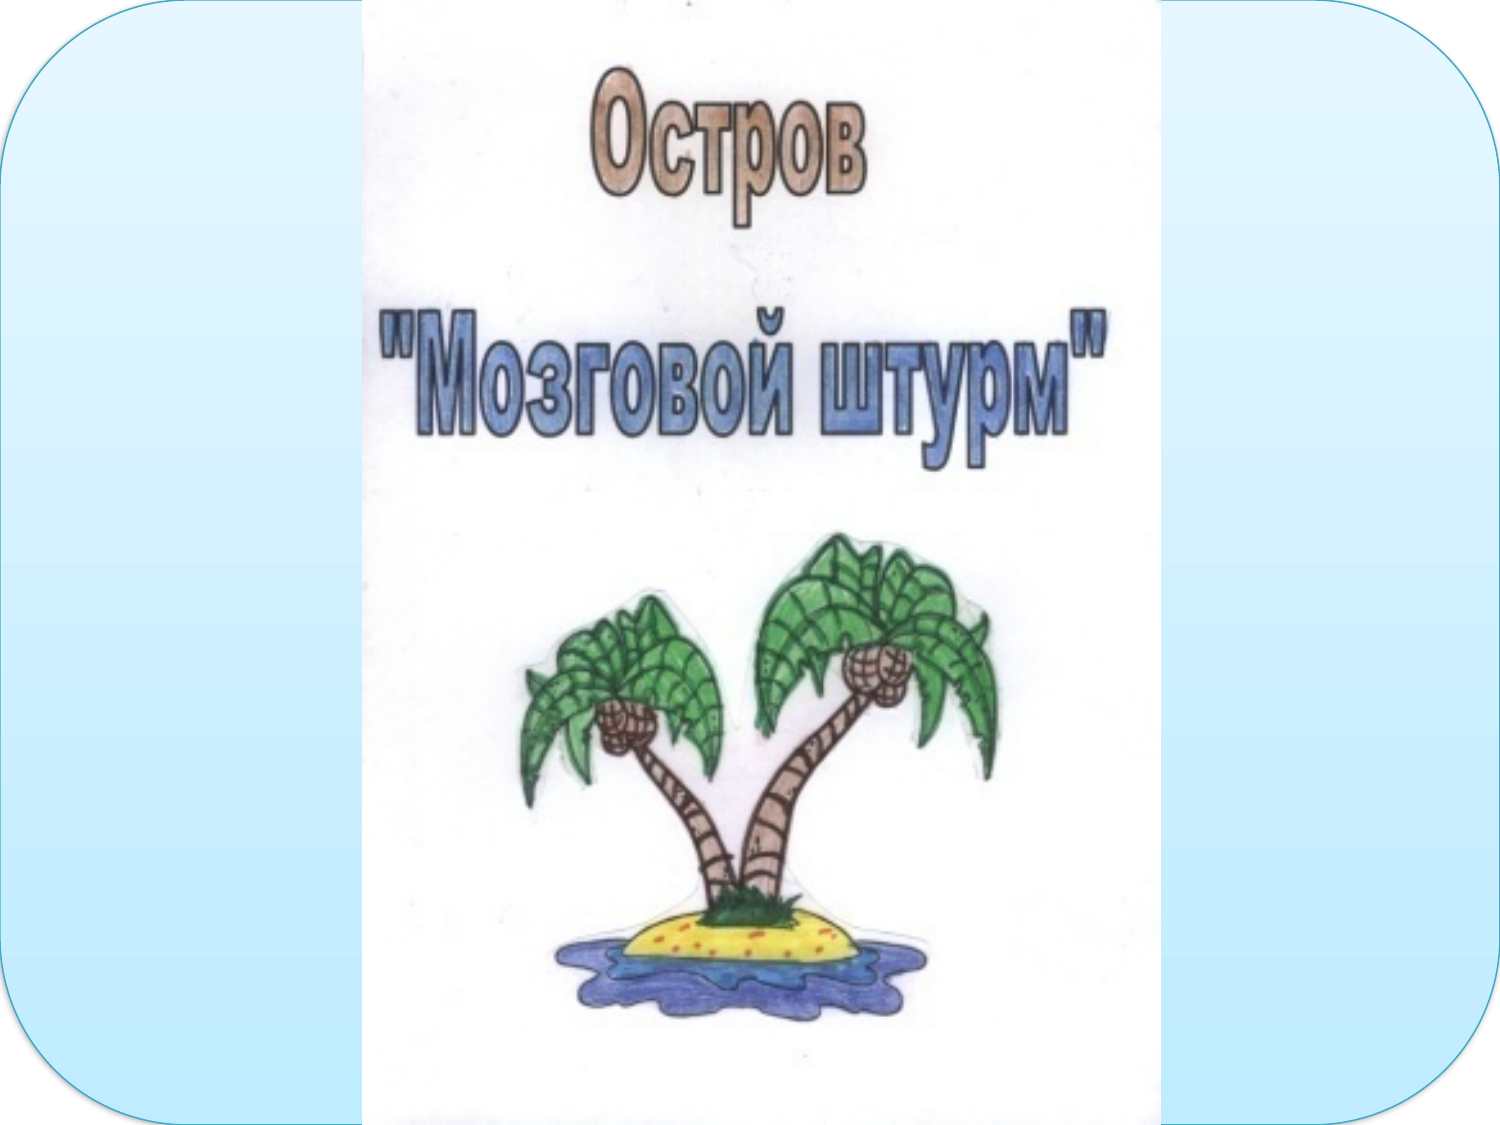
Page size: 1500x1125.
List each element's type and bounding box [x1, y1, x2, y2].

text_box [1162, 0, 1500, 1125]
picture [362, 0, 1161, 1125]
text_box [0, 0, 360, 1125]
